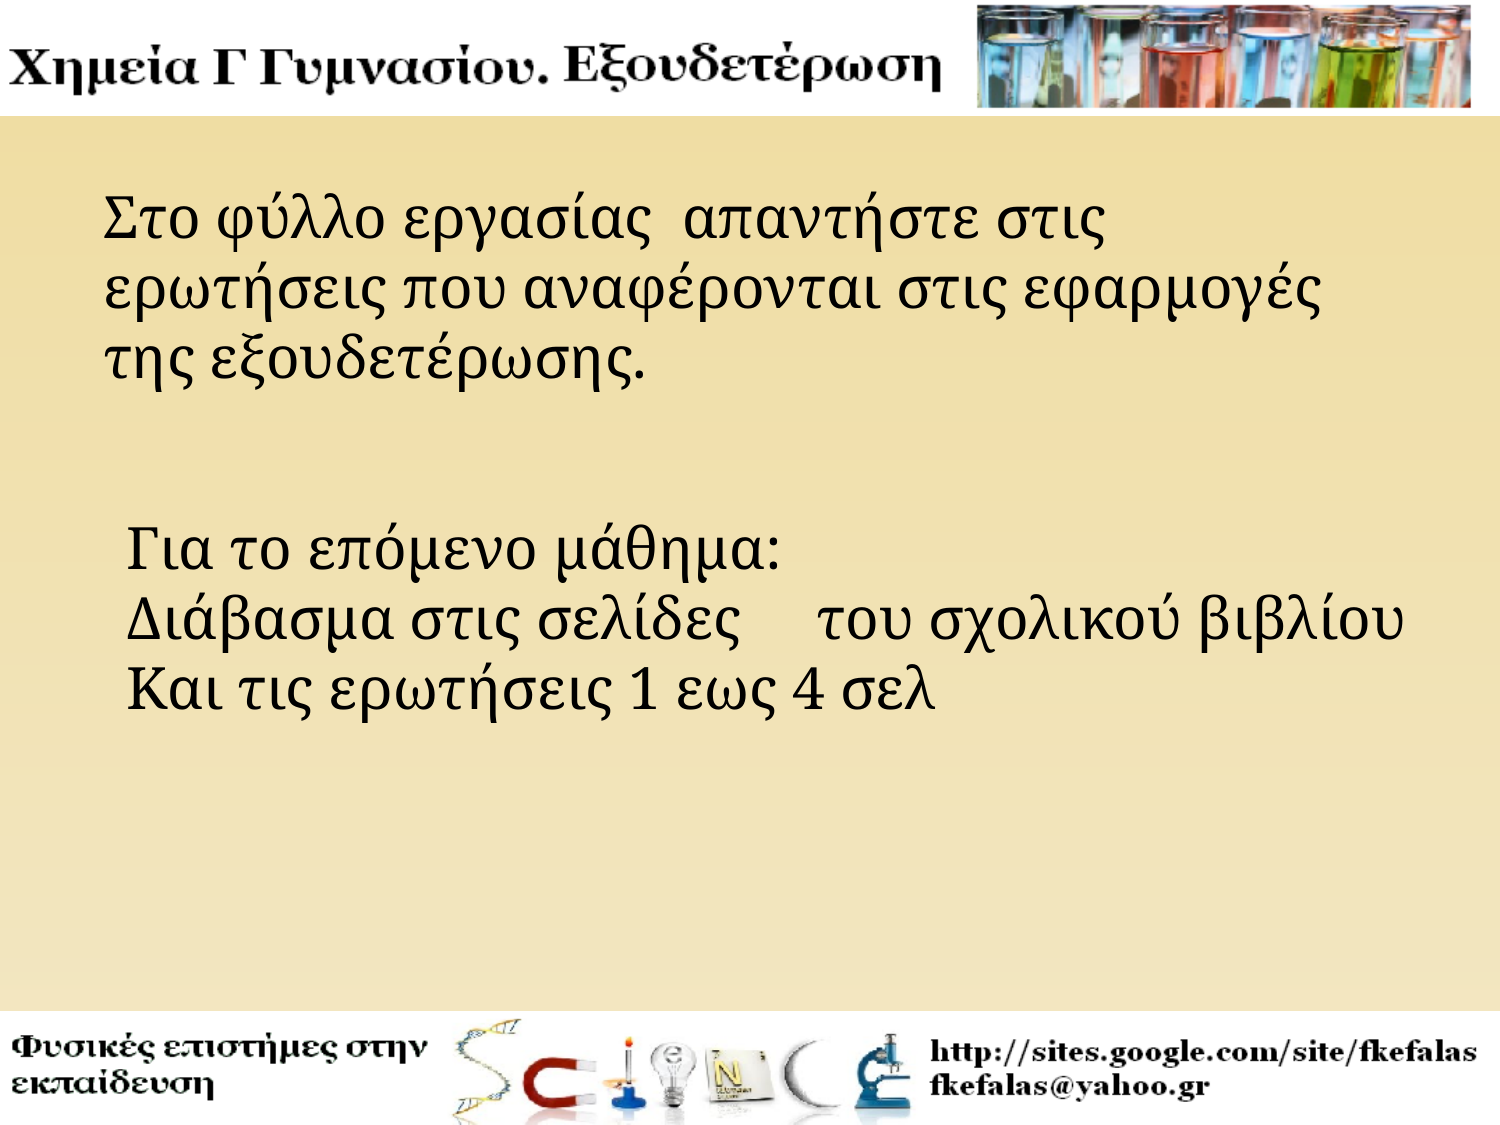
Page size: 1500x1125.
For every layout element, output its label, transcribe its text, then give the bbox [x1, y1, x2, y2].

text_box Για το επόμενο μάθημα: Διάβασμα στις σελίδες του σχολικού βιβλίου Και τις ερωτήσεις 1 εως 4 σελ [112, 503, 1424, 729]
picture [0, 1011, 1500, 1125]
picture [0, 0, 1500, 116]
text_box Στο φύλλο εργασίας απαντήστε στις ερωτήσεις που αναφέρονται στις εφαρμογές της εξουδετέρωσης. [88, 172, 1400, 398]
